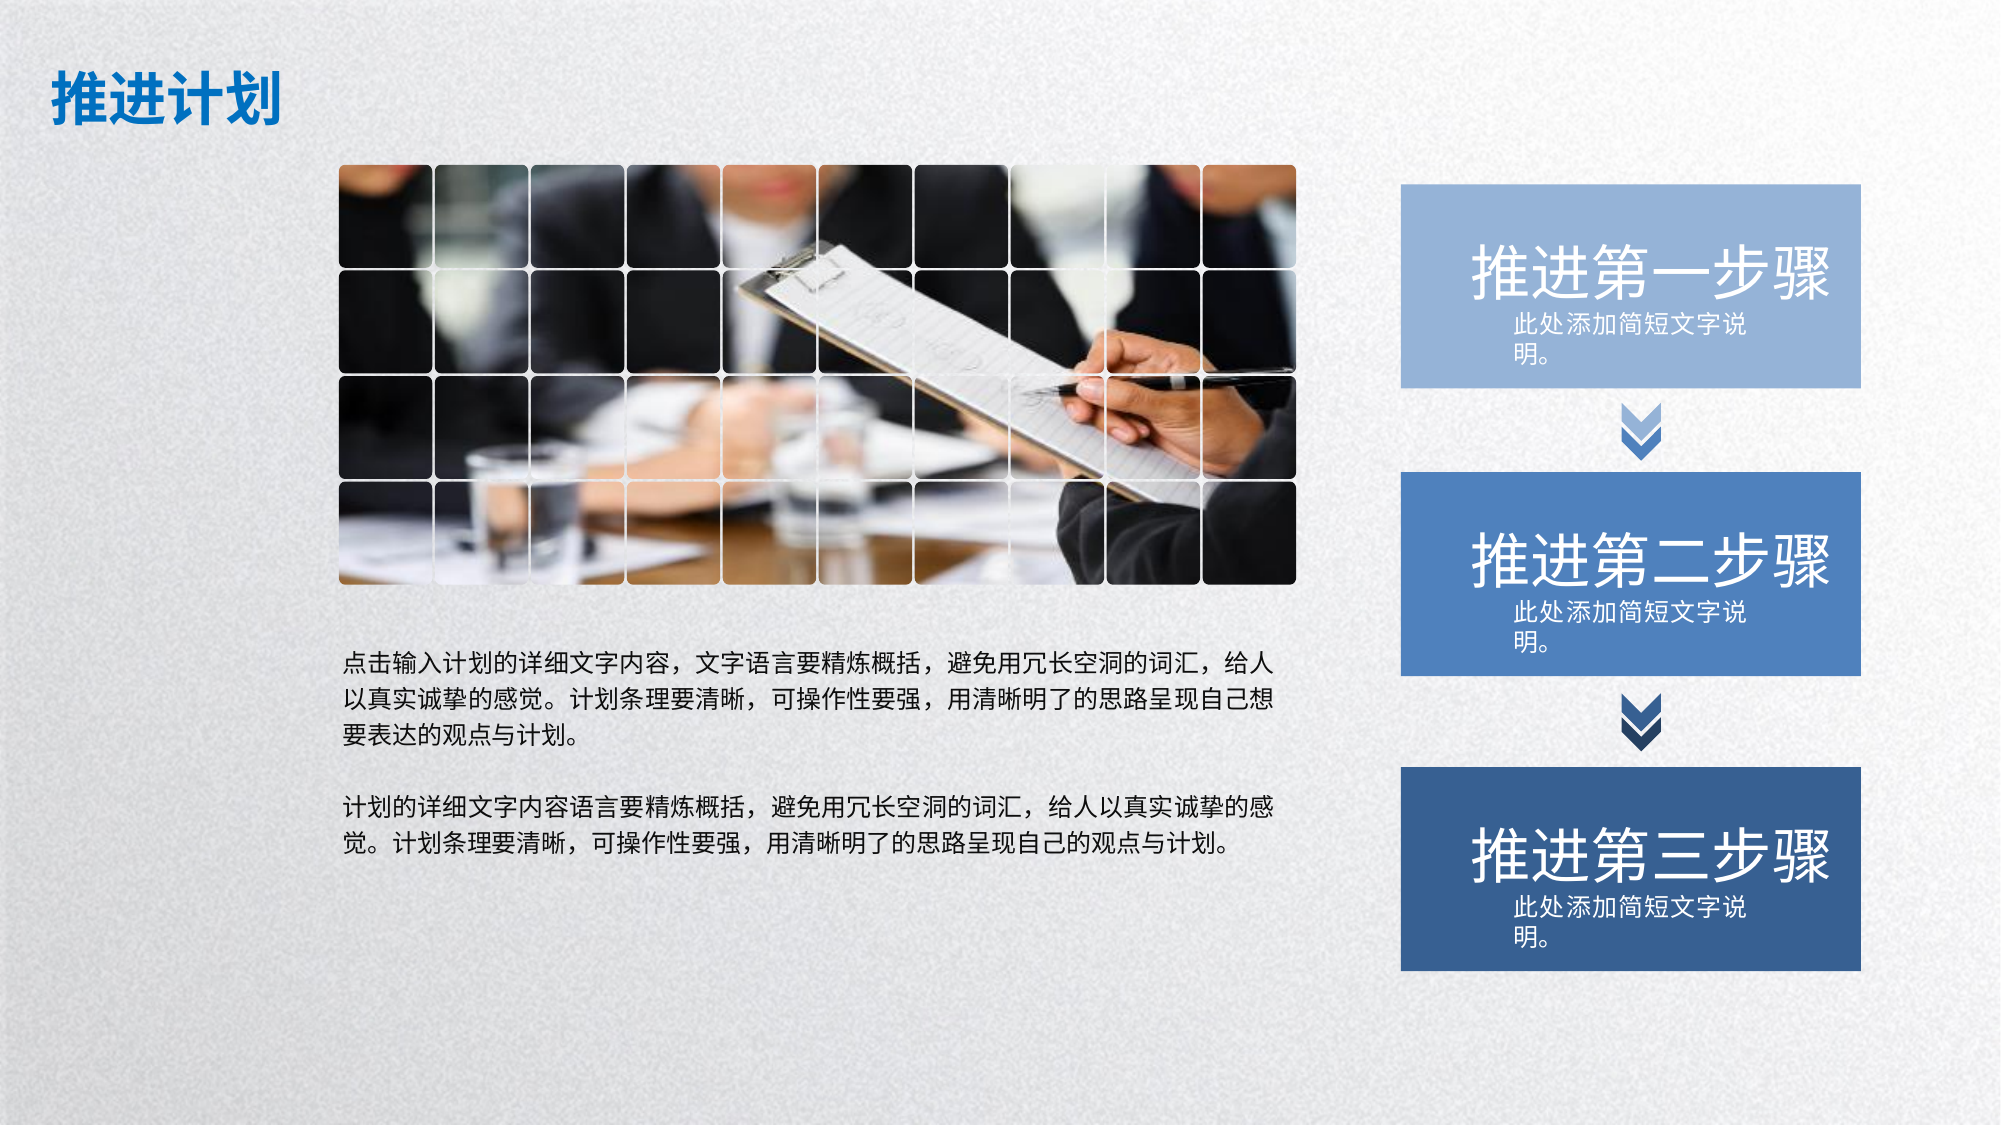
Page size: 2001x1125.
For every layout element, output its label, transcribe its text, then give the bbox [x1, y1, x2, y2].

text_box [336, 162, 1299, 587]
picture [0, 0, 2001, 1125]
text_box 点击输入计划的详细文字内容，文字语言要精炼概括，避免用冗长空洞的词汇，给人以真实诚挚的感觉。计划条理要清晰，可操作性要强，用清晰明了的思路呈现自己想要表达的观点与计划。 计划的详细文字内容语言要精炼概括，避免用冗长空洞的词汇，给人以真实诚挚的感觉。计划条理要清晰，可操作性要强，用清晰明了的思路呈现自己的观点与计划。 [321, 631, 1297, 868]
text_box 推进计划 [35, 54, 591, 140]
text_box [1610, 401, 1673, 443]
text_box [1400, 184, 1862, 389]
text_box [1400, 471, 1862, 677]
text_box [1400, 766, 1862, 972]
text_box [1610, 692, 1673, 734]
